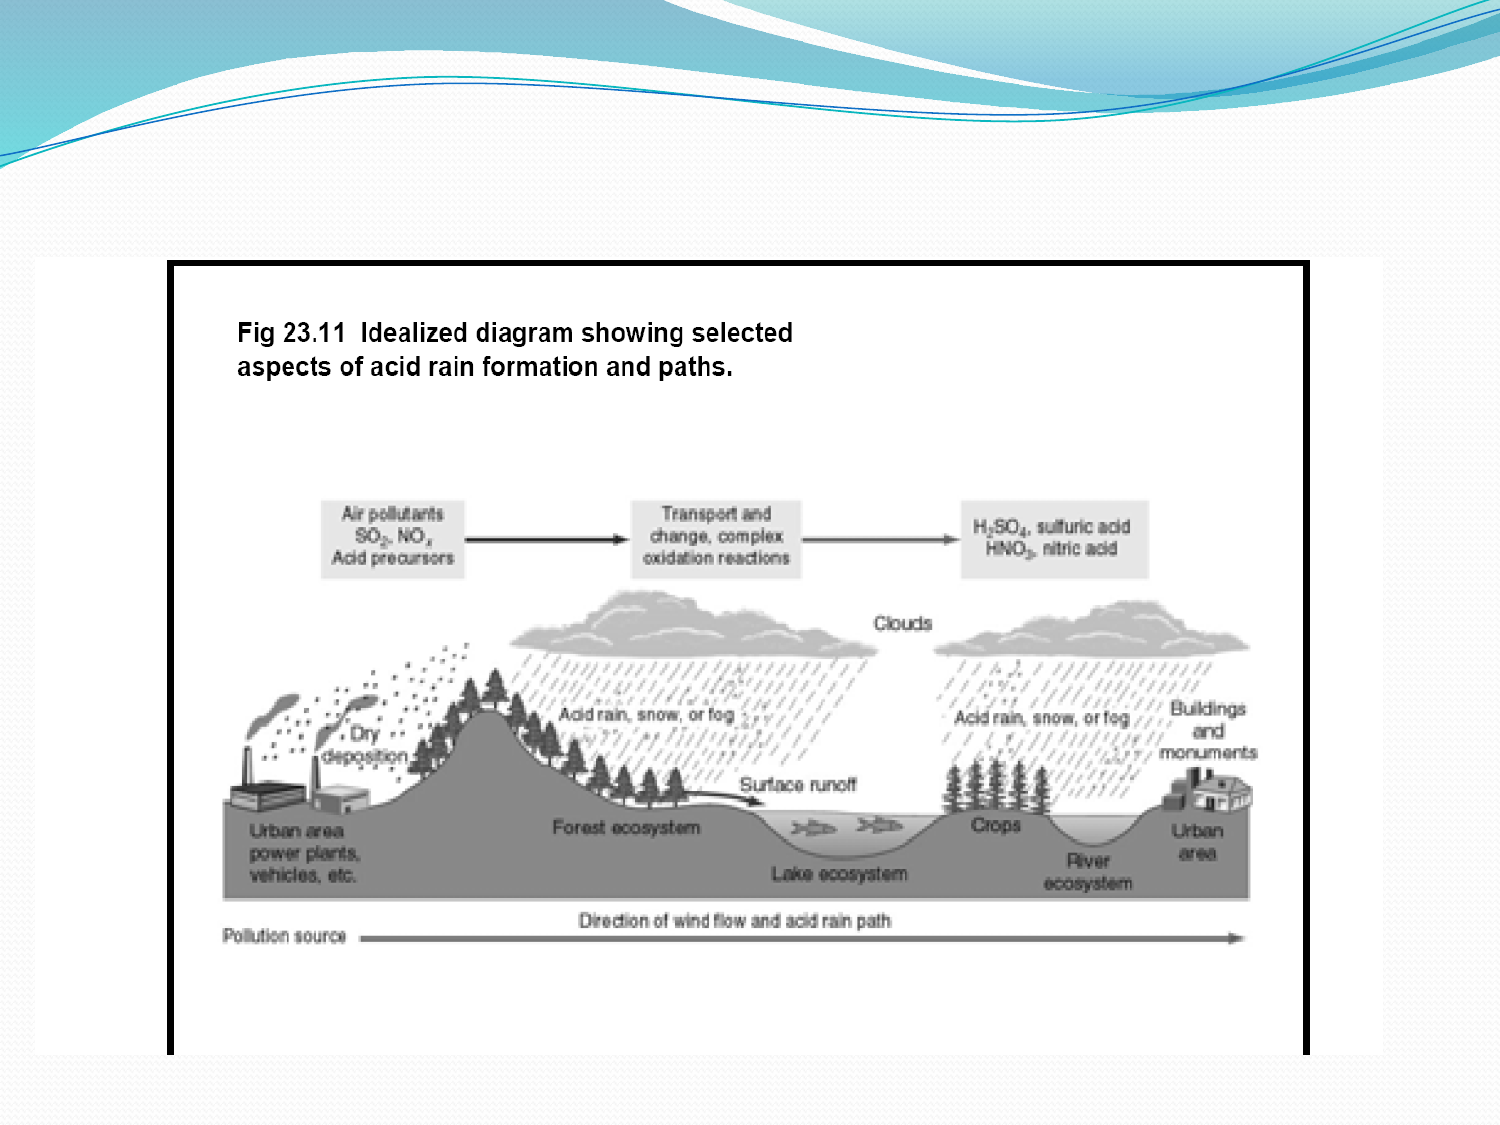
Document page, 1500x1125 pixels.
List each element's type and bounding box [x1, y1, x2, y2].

list [34, 257, 1383, 1055]
